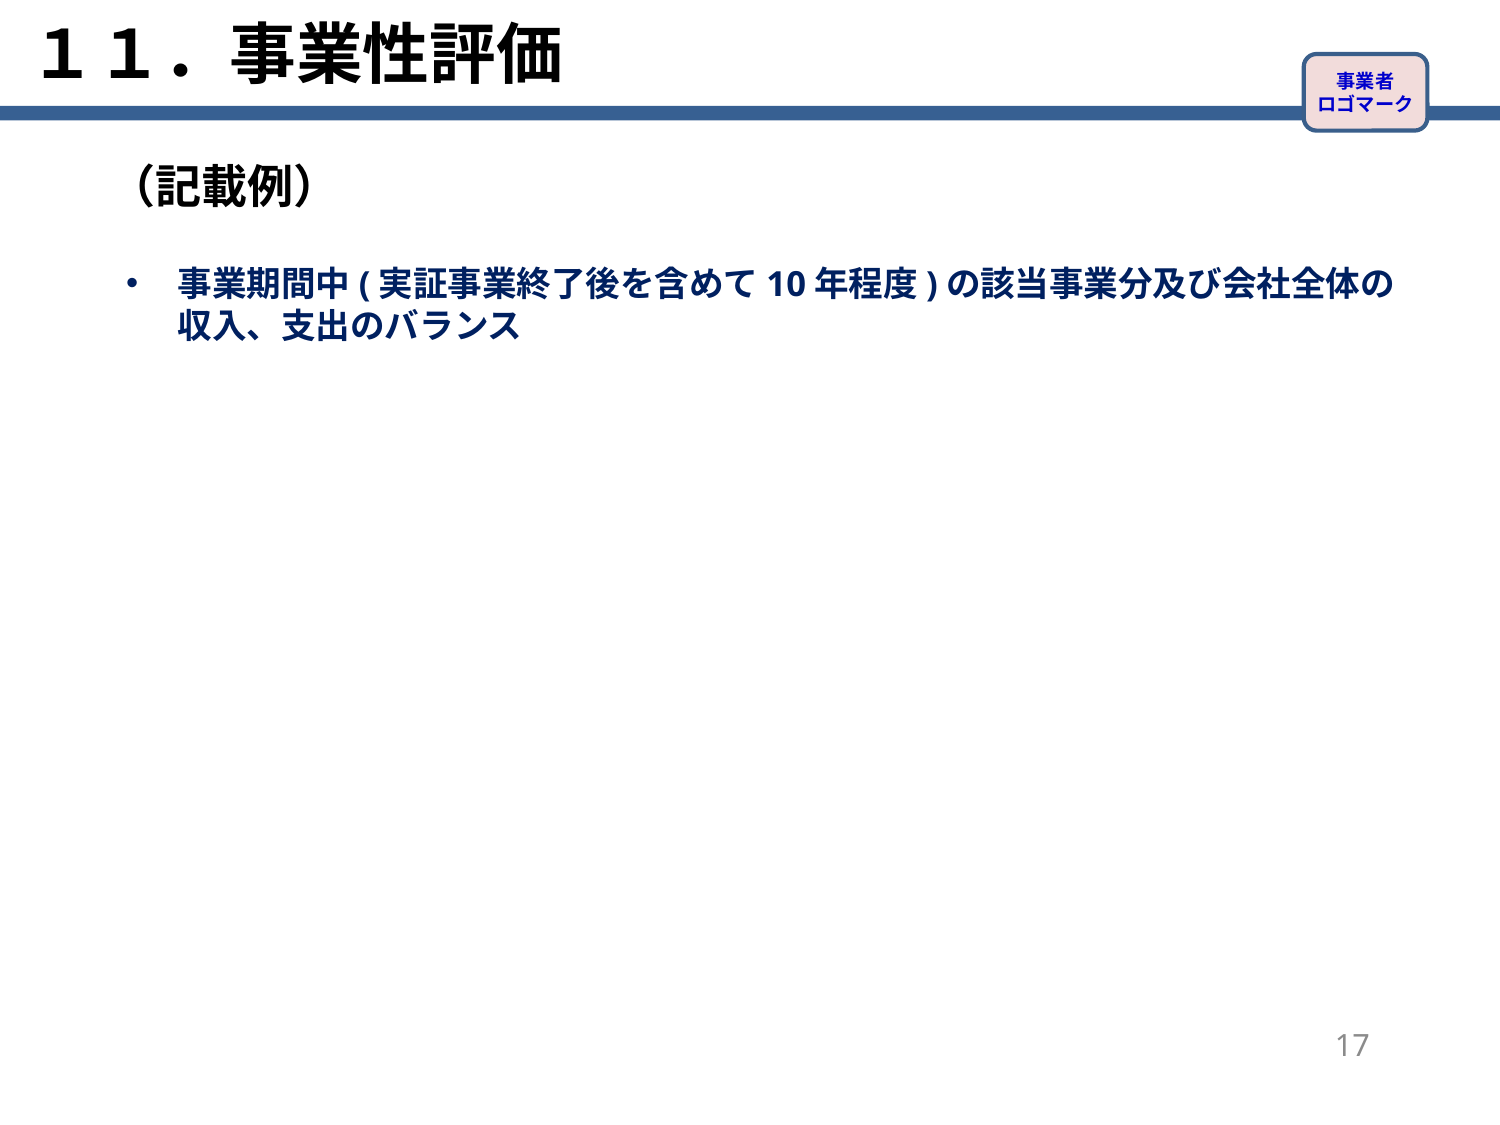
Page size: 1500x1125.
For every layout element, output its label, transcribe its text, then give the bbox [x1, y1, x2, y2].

slide_number 17 [1272, 1028, 1370, 1066]
title １１．事業性評価 [29, 12, 1456, 92]
text_box （記載例） [109, 157, 1304, 213]
text_box 事業期間中(実証事業終了後を含めて10年程度)の該当事業分及び会社全体の収入、支出のバランス [126, 262, 1424, 346]
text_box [1303, 53, 1428, 131]
